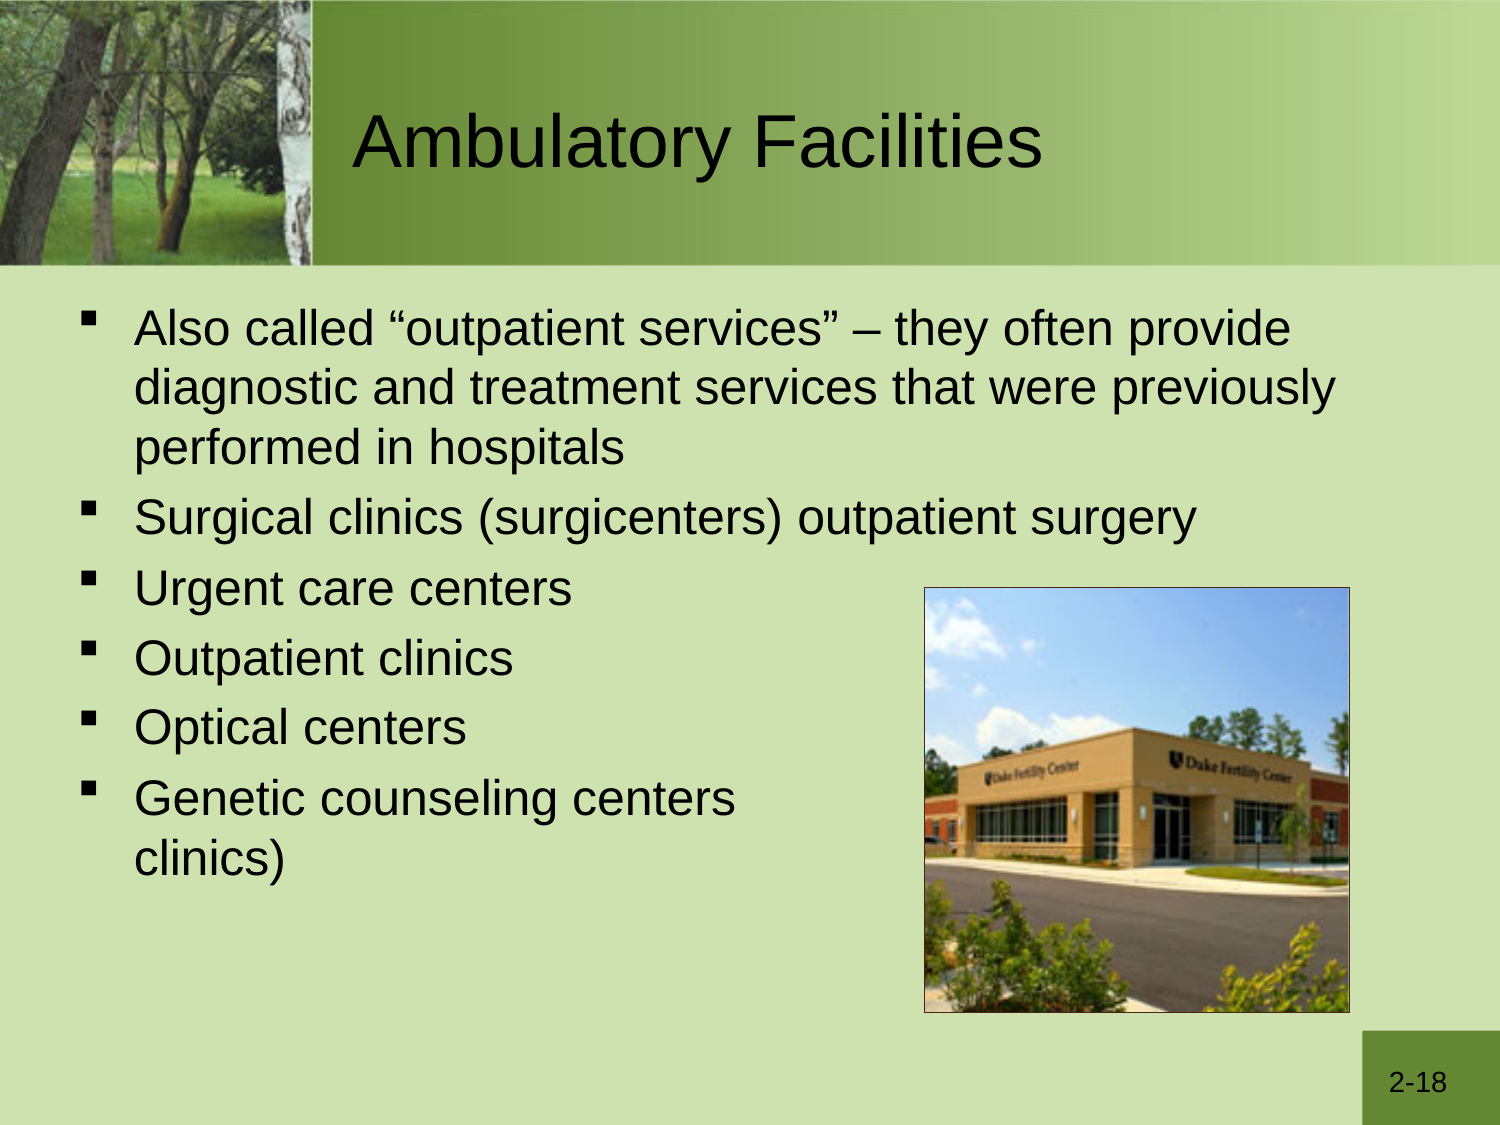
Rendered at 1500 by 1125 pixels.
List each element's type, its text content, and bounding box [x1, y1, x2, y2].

picture [0, 0, 1500, 1125]
title Ambulatory Facilities [337, 24, 1438, 250]
slide_number 2-18 [1149, 1031, 1463, 1107]
list Also called “outpatient services” – they often provide diagnostic and treatment services that were previously performed in hospitals Surgical clinics (surgicenters) outpatient surgery Urgent care centers Outpatient clinics Optical centers Genetic counseling centers (fertility clinics) [62, 287, 1375, 1000]
